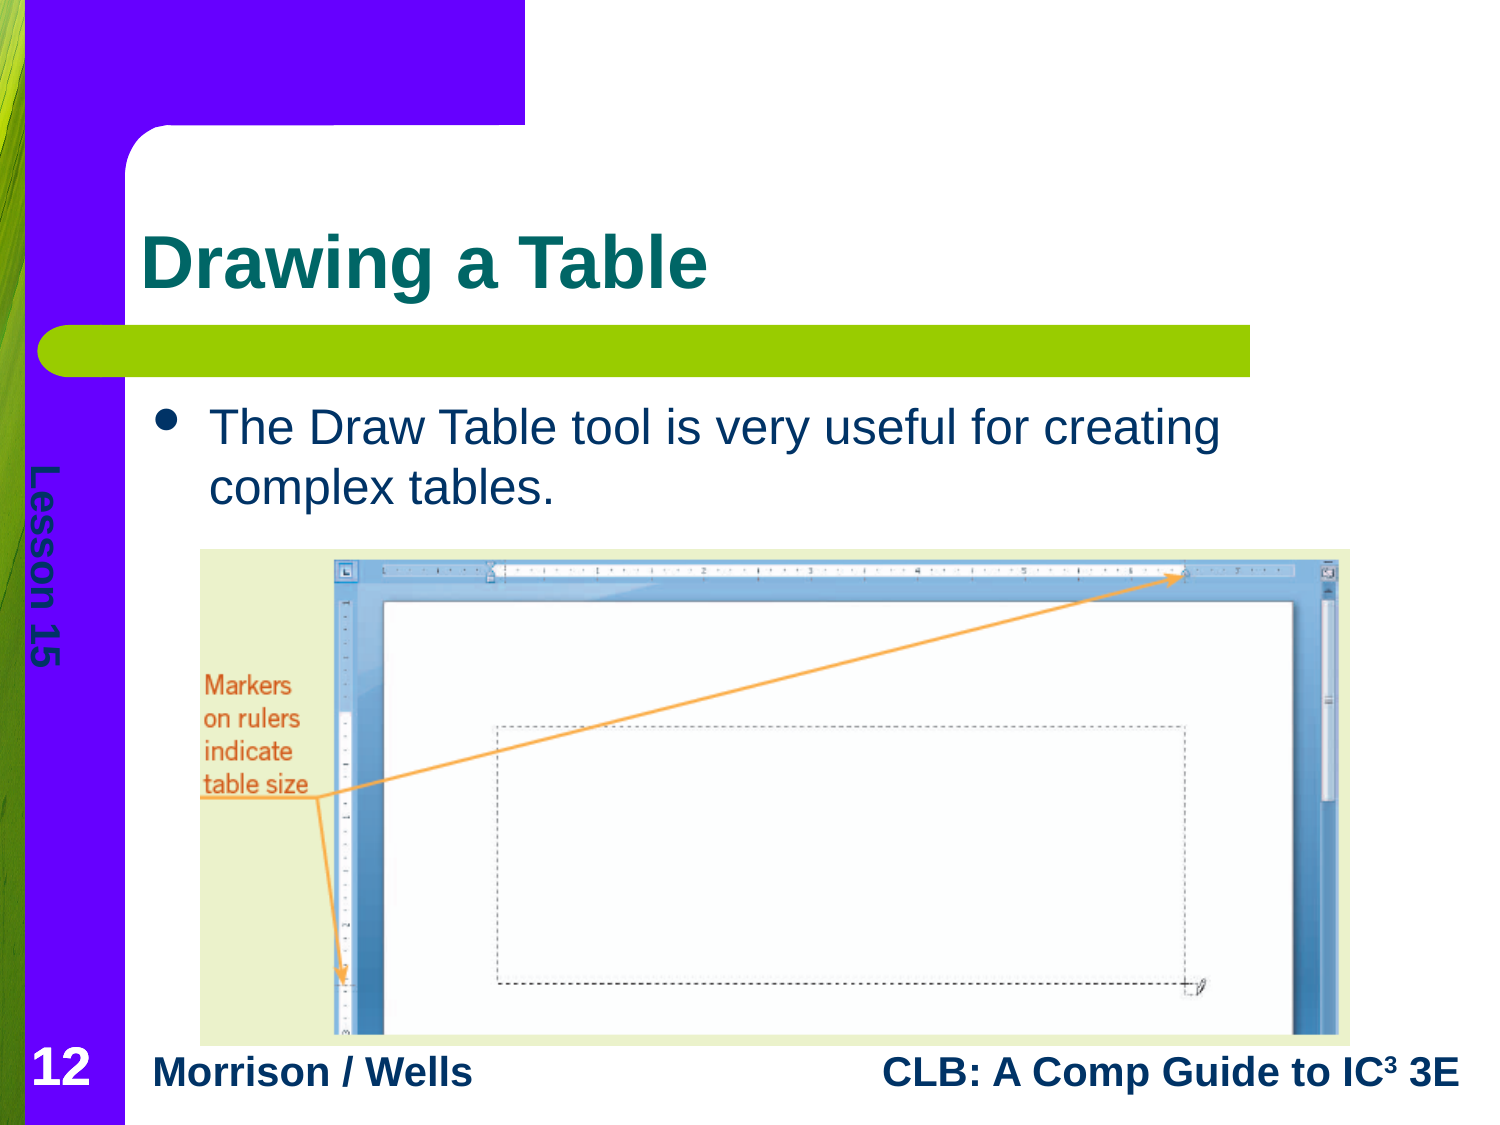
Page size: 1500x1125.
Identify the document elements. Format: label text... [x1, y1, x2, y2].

picture [199, 549, 1351, 1046]
text_box 12 [13, 1023, 111, 1105]
title Drawing a Table [124, 124, 1426, 313]
picture [0, 0, 25, 1125]
list The Draw Table tool is very useful for creating complex tables. [137, 387, 1388, 1013]
